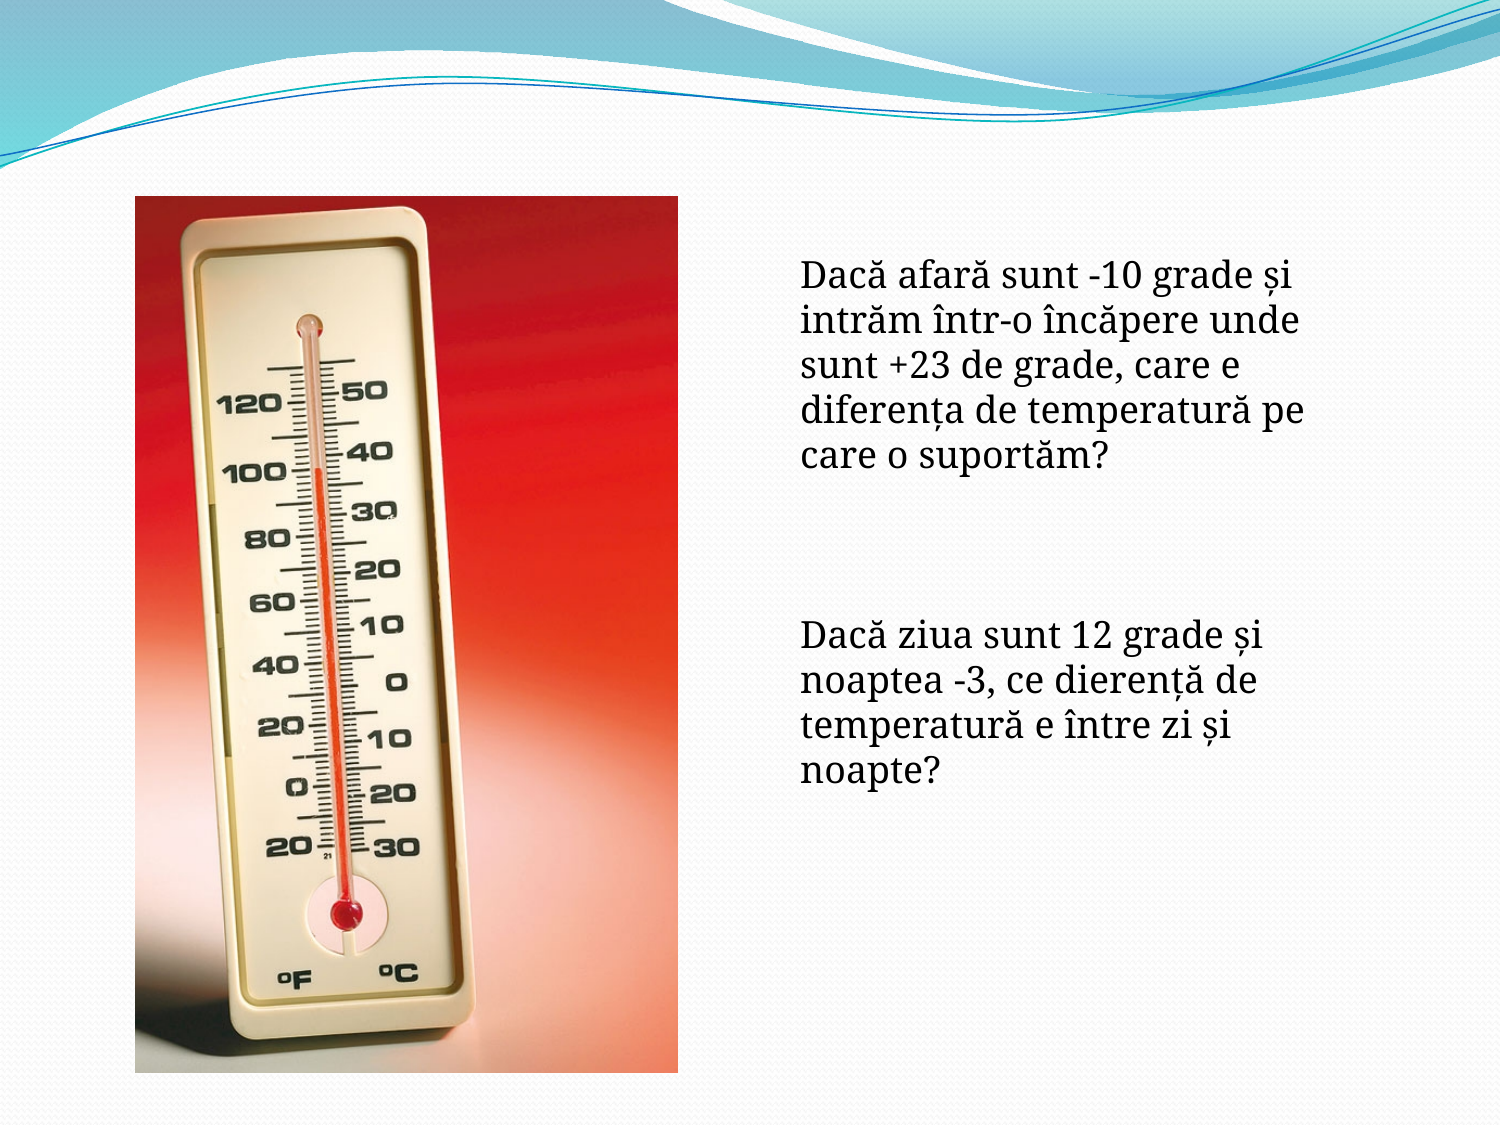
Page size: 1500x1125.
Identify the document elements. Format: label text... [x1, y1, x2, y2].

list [135, 196, 678, 1073]
text_box Dacă afară sunt -10 grade şi intrăm într-o încăpere unde sunt +23 de grade, care e diferenţa de temperatură pe care o suportăm? Dacă ziua sunt 12 grade şi noaptea -3, ce dierenţă de temperatură e între zi şi noapte? [785, 243, 1376, 799]
